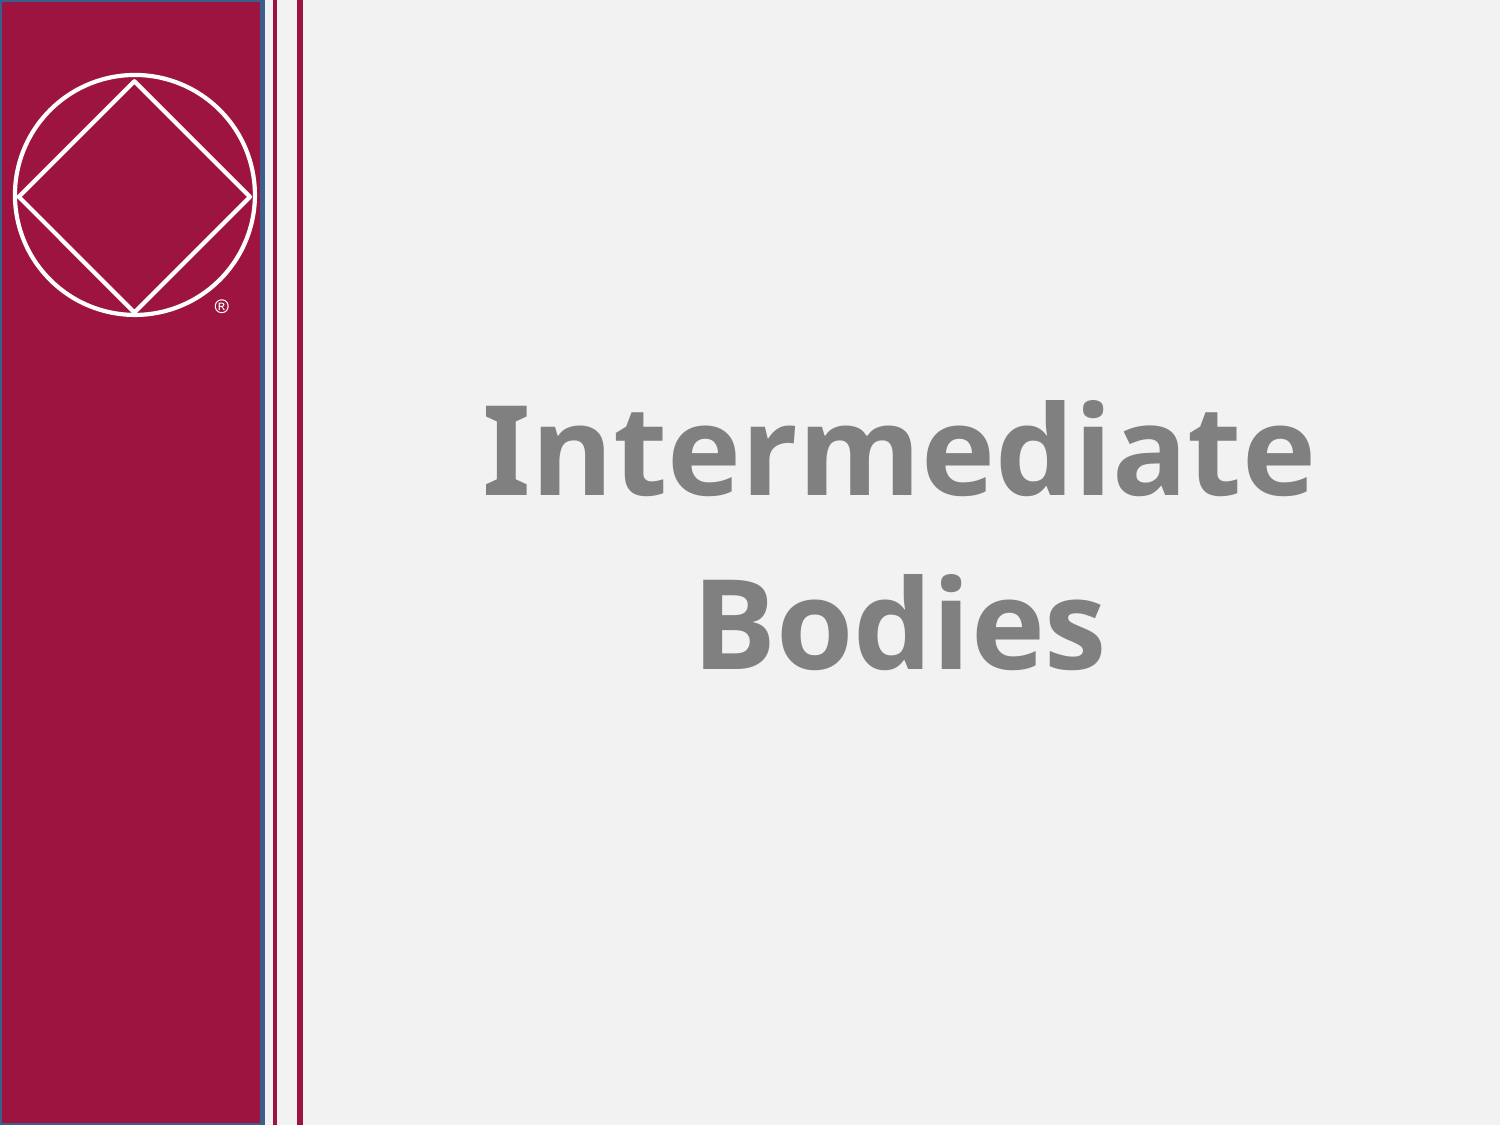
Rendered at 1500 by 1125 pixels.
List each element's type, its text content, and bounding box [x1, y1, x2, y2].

subtitle Intermediate Bodies [300, 362, 1500, 763]
